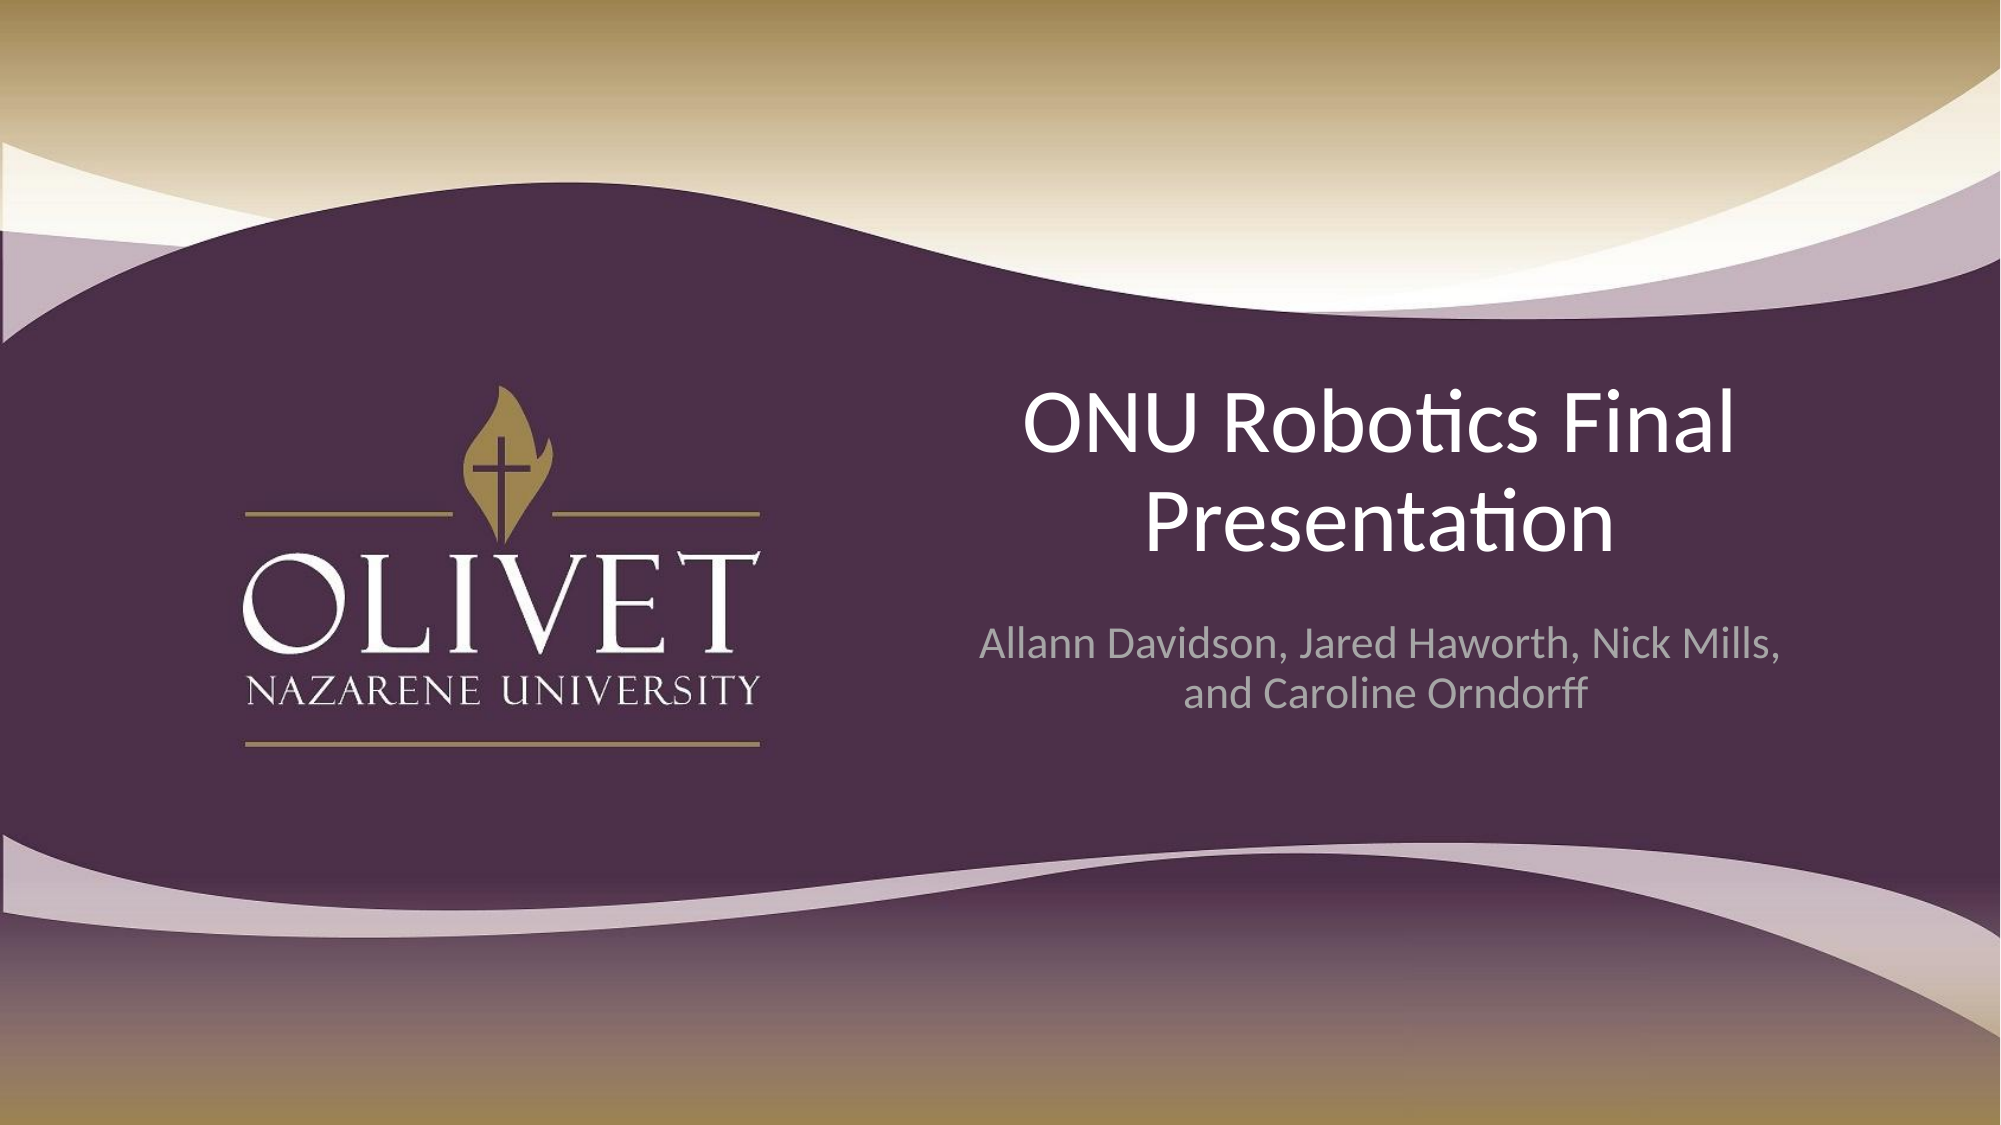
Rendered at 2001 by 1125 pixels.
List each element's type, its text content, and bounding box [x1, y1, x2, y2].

text_box Allann Davidson, Jared Haworth, Nick Mills, and Caroline Orndorff [907, 611, 1854, 848]
text_box ONU Robotics Final Presentation [761, 337, 2000, 579]
picture [0, 0, 2001, 1125]
